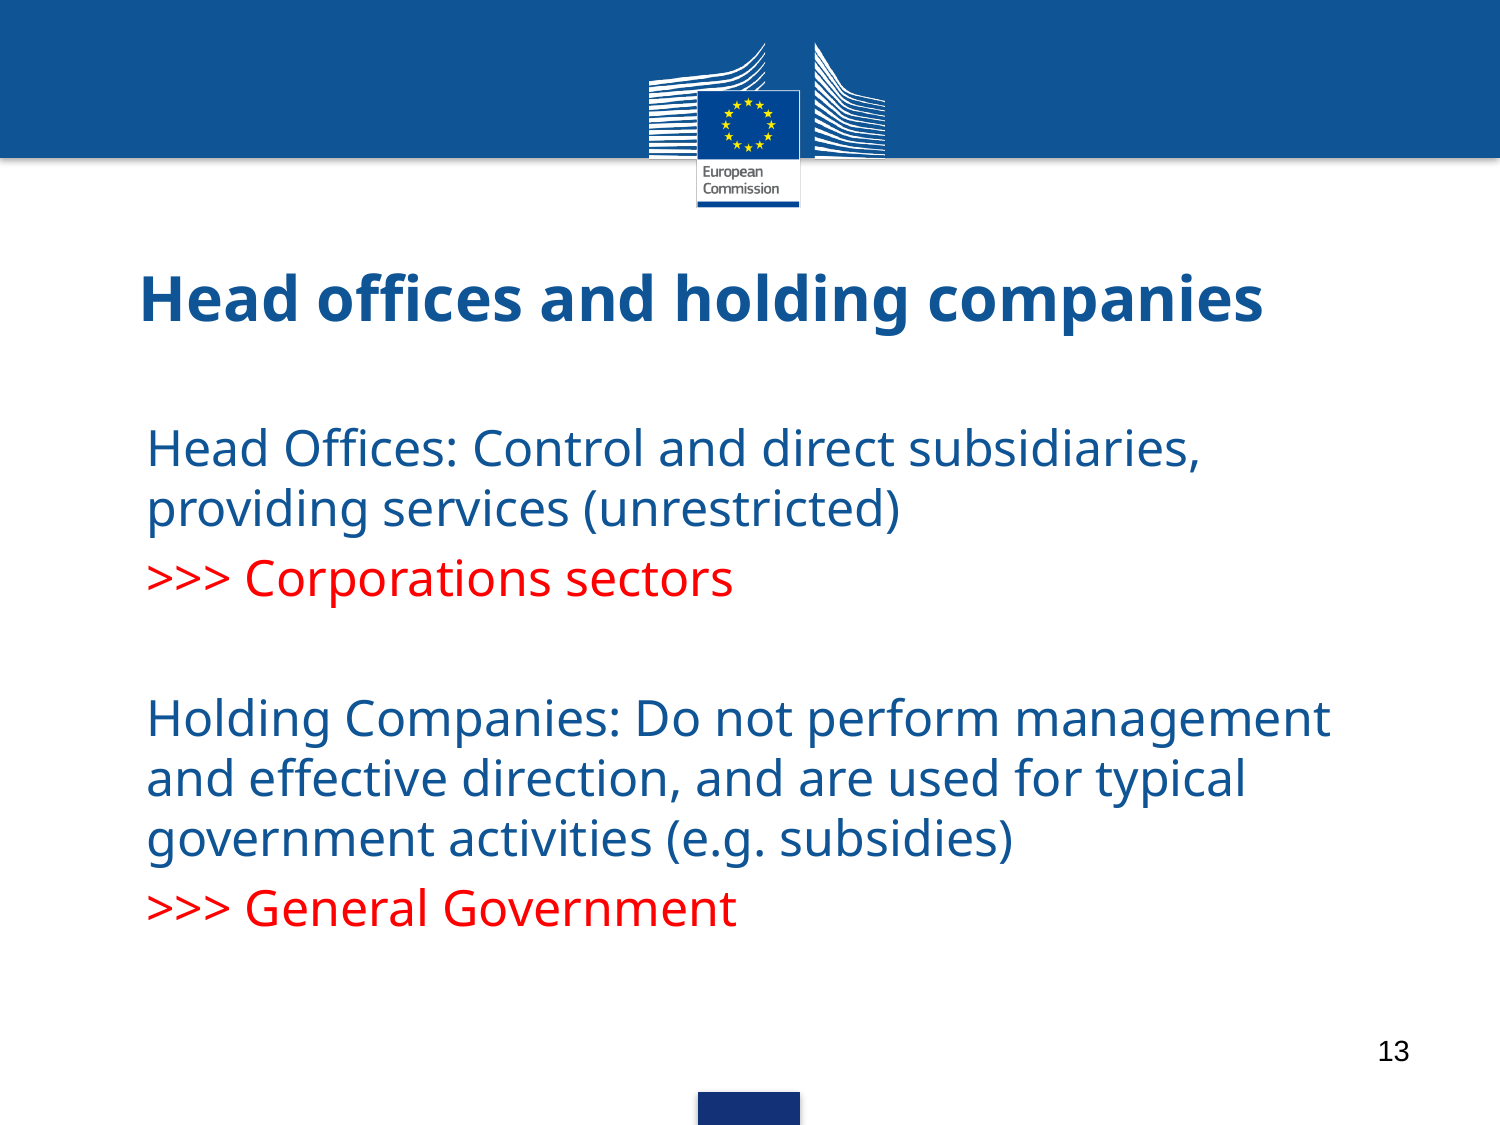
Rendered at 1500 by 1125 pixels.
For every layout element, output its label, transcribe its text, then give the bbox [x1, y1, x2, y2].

title Head offices and holding companies [64, 219, 1415, 374]
list Head Offices: Control and direct subsidiaries, providing services (unrestricted) >>> Corporations sectors Holding Companies: Do not perform management and effective direction, and are used for typical government activities (e.g. subsidies) >>> General Government [75, 408, 1425, 988]
slide_number 13 [1074, 1024, 1425, 1103]
picture [649, 42, 885, 208]
